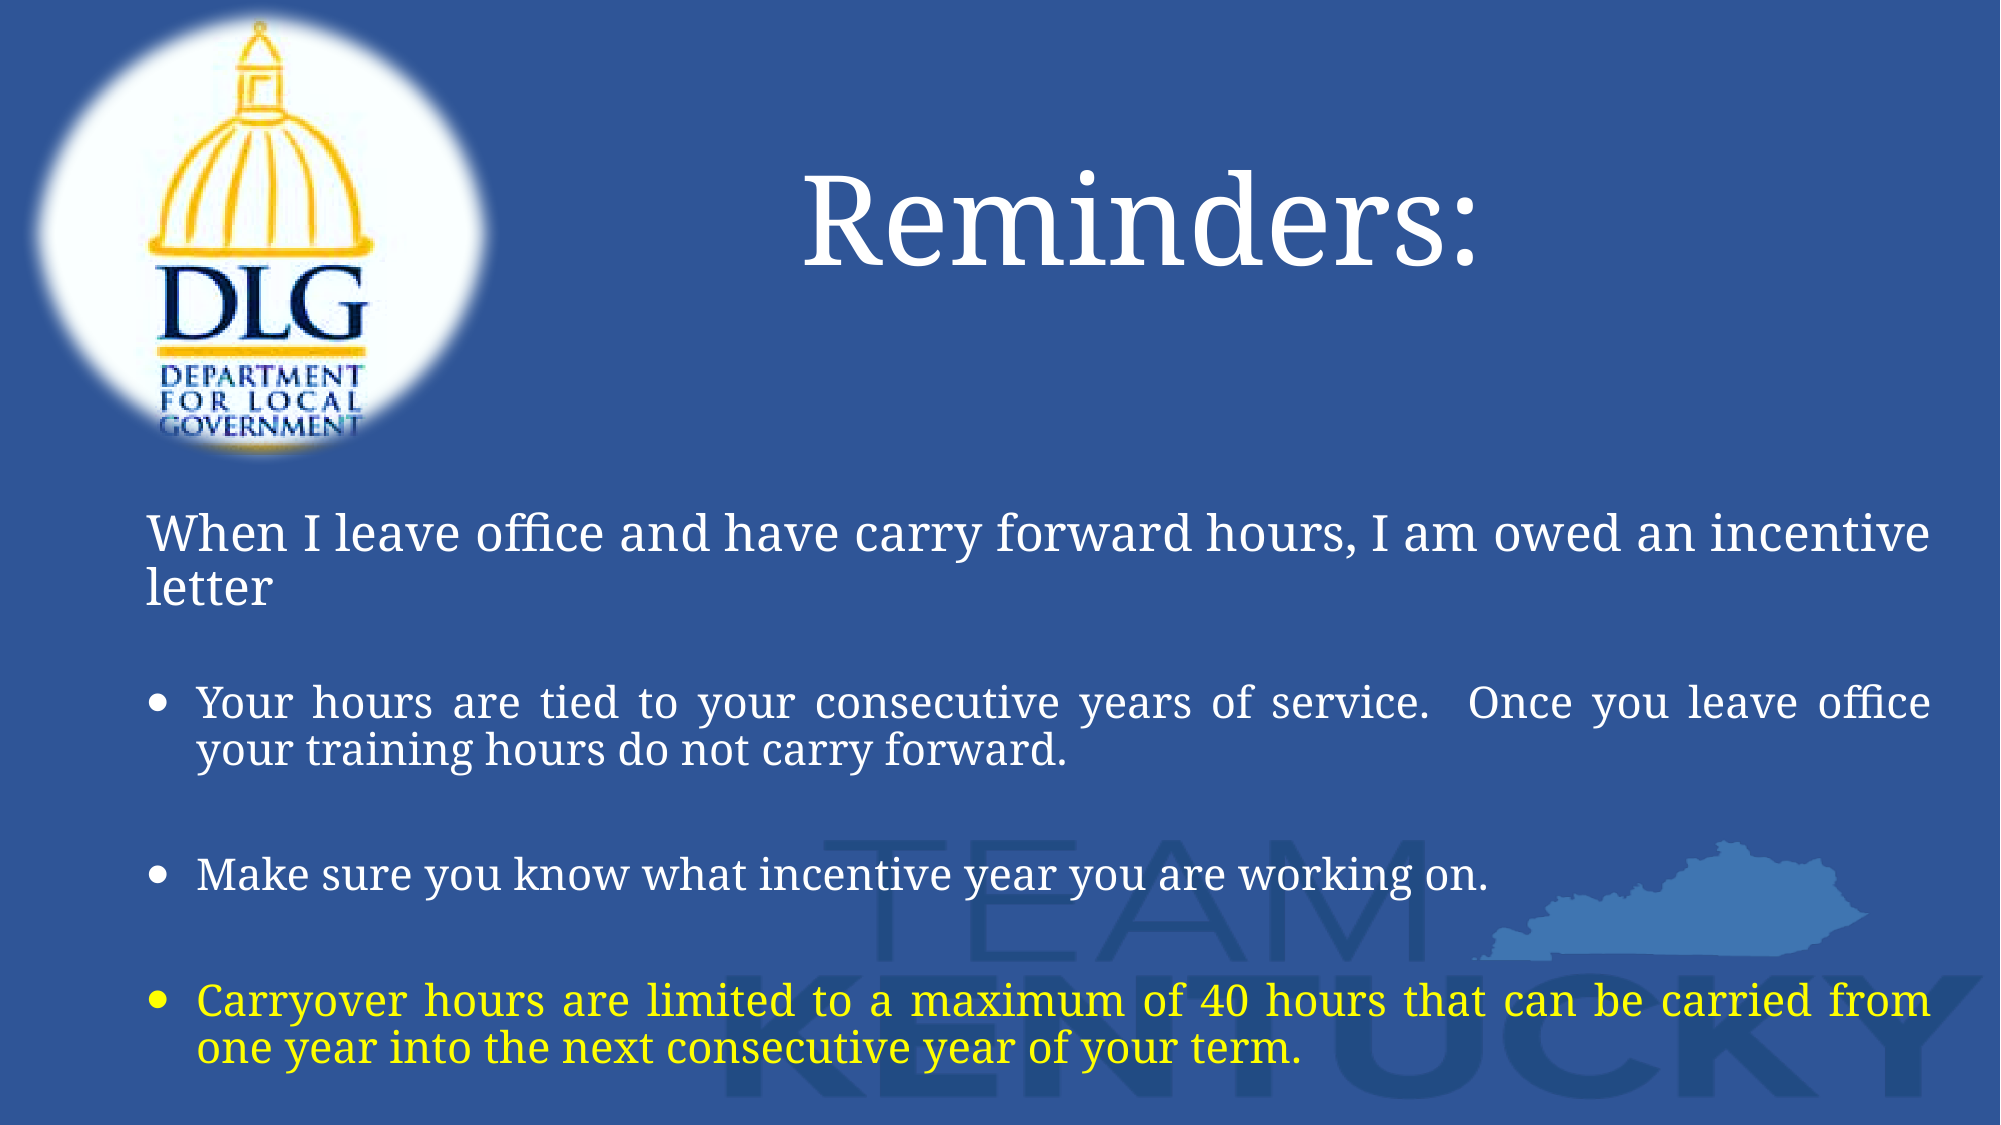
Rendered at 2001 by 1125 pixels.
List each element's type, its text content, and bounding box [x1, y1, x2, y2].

list When I leave office and have carry forward hours, I am owed an incentive letter Your hours are tied to your consecutive years of service. Once you leave office your training hours do not carry forward. Make sure you know what incentive year you are working on. Carryover hours are limited to a maximum of 40 hours that can be carried from one year into the next consecutive year of your term. [131, 369, 1948, 1085]
picture [41, 21, 481, 397]
title Reminders: [785, 0, 2000, 199]
